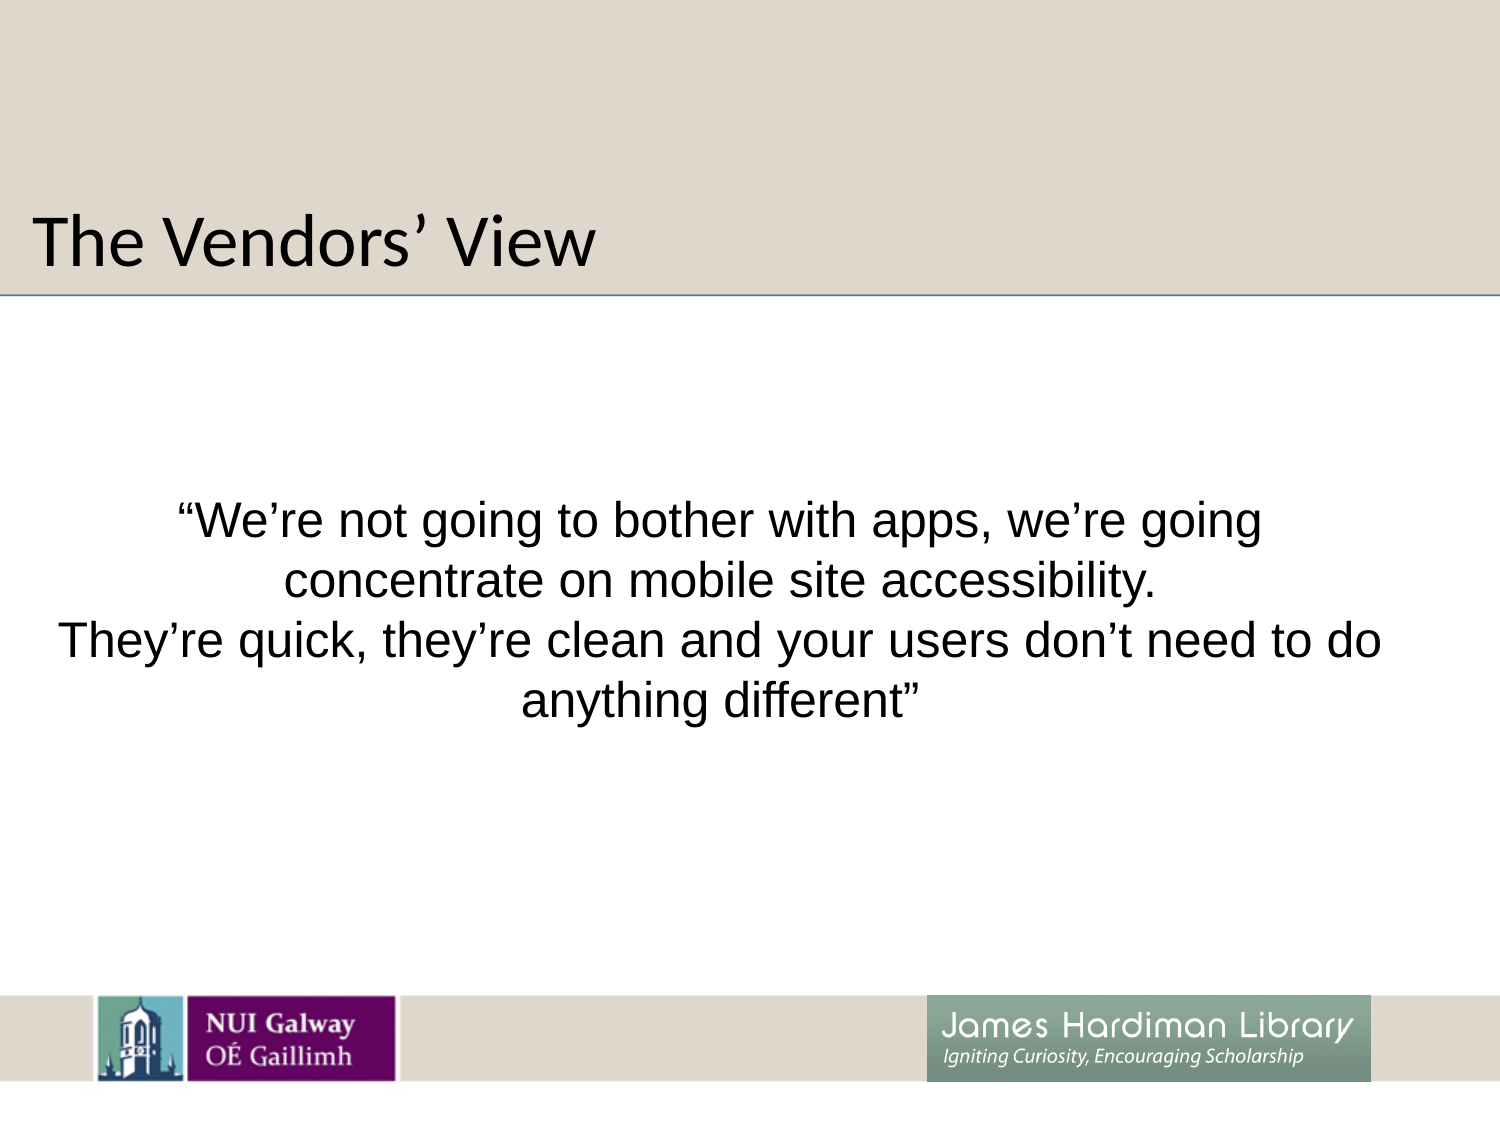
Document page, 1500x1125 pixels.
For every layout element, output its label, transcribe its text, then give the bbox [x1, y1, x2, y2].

picture [0, 0, 1500, 1125]
text_box “We’re not going to bother with apps, we’re going concentrate on mobile site accessibility. They’re quick, they’re clean and your users don’t need to do anything different” [41, 479, 1400, 735]
text_box The Vendors’ View [17, 184, 1471, 290]
